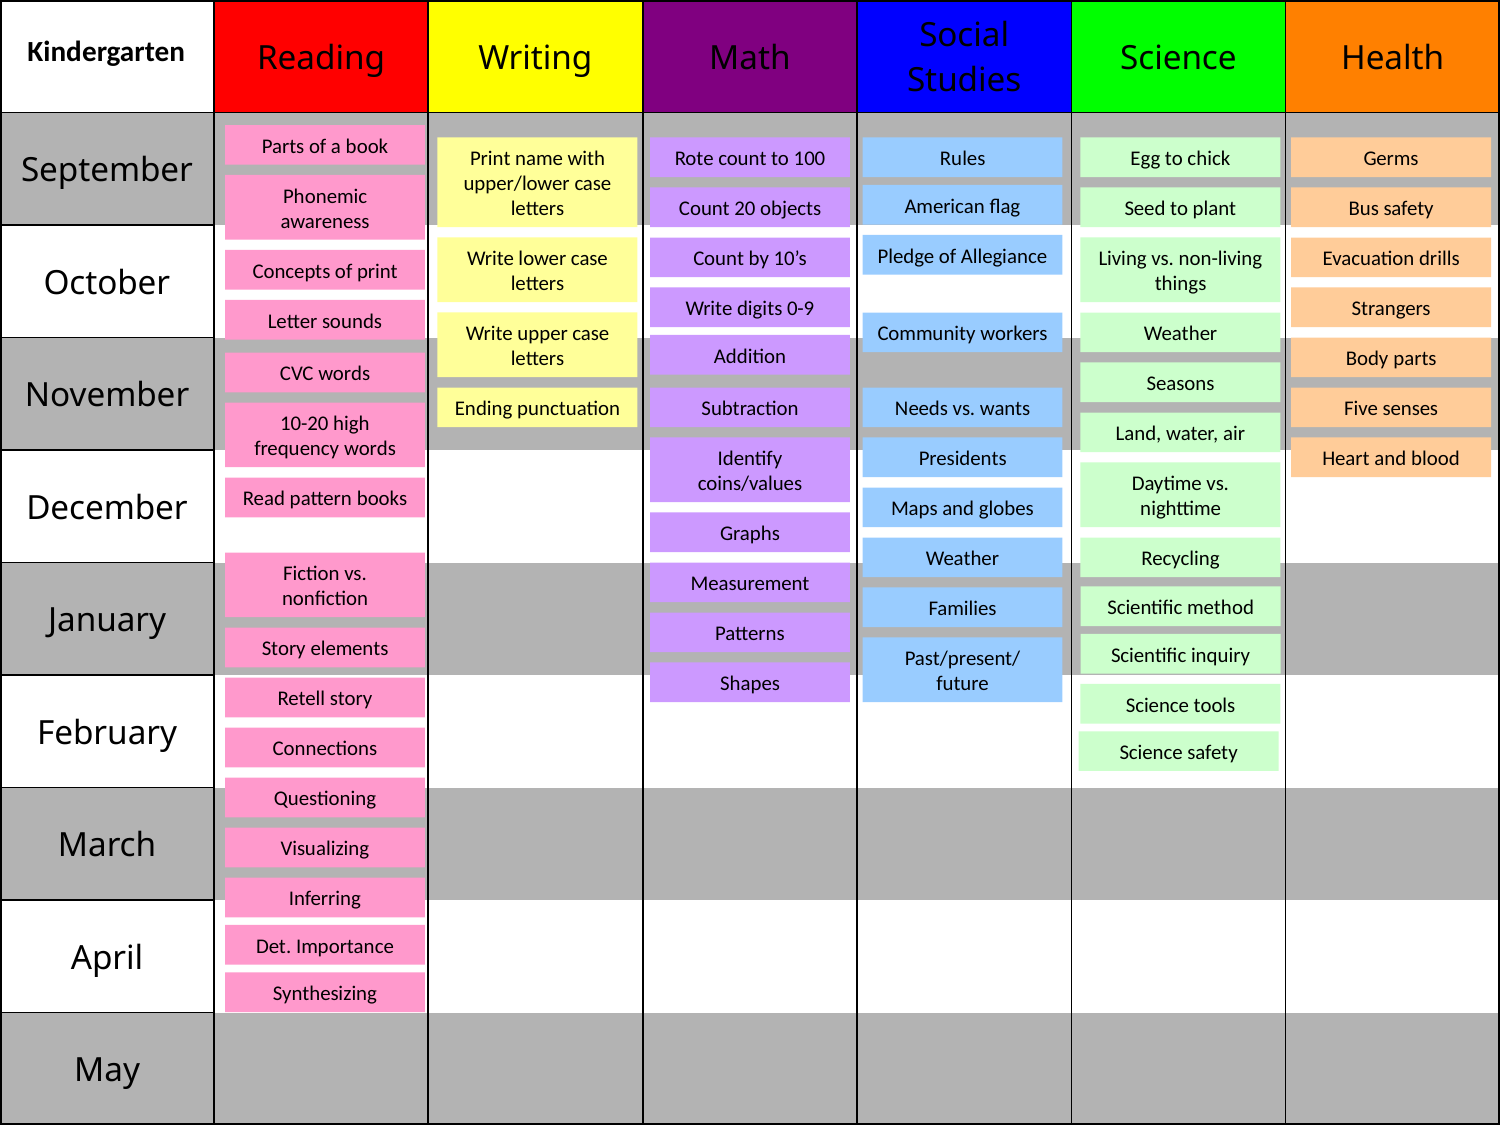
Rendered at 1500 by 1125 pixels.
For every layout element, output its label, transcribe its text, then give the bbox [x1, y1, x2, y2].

text_box Egg to chick [1080, 137, 1281, 178]
text_box Weather [862, 537, 1063, 578]
text_box Bus safety [1291, 187, 1492, 228]
text_box Past/present/ future [862, 637, 1063, 703]
table_header Writing [429, 2, 642, 112]
text_box Five senses [1291, 387, 1492, 428]
table_cell [644, 900, 856, 1013]
text_box Graphs [650, 512, 850, 553]
table_cell [858, 1013, 1071, 1123]
text_box Letter sounds [225, 299, 425, 340]
table_cell [644, 563, 856, 675]
table_cell [1072, 675, 1285, 788]
table_header [2, 75, 213, 112]
text_box Strangers [1291, 287, 1492, 328]
text_box Questioning [225, 777, 425, 818]
text_box Seasons [1080, 362, 1281, 403]
table_cell [429, 338, 642, 450]
text_box Write upper case letters [437, 312, 638, 378]
text_box Evacuation drills [1291, 237, 1492, 278]
text_box Parts of a book [225, 125, 425, 165]
text_box Addition [650, 334, 850, 375]
table_header Reading [215, 2, 427, 112]
table_cell September [2, 113, 213, 224]
text_box Inferring [225, 877, 425, 918]
table_header Health [1286, 2, 1498, 112]
table_cell [215, 1013, 427, 1123]
table_cell November [2, 338, 213, 449]
text_box Count by 10’s [650, 237, 850, 278]
text_box Det. Importance [225, 924, 425, 965]
table_header Science [1072, 2, 1285, 112]
table_cell December [2, 451, 213, 562]
table_cell [1286, 225, 1498, 338]
text_box Body parts [1291, 337, 1492, 378]
text_box American flag [862, 184, 1063, 225]
table_cell [858, 788, 1071, 900]
table_cell [1072, 338, 1285, 450]
text_box Community workers [862, 312, 1063, 353]
table_cell [1072, 225, 1285, 338]
table_cell [858, 338, 1071, 450]
text_box Fiction vs. nonfiction [225, 552, 425, 618]
text_box Kindergarten [0, 24, 213, 75]
text_box Heart and blood [1291, 437, 1492, 478]
table_cell [1286, 1013, 1498, 1123]
text_box CVC words [225, 352, 425, 393]
text_box Measurement [650, 562, 850, 603]
table_cell [1072, 1013, 1285, 1123]
text_box Patterns [650, 612, 850, 653]
table_cell [1286, 450, 1498, 563]
table_header Math [644, 2, 856, 112]
table_cell [429, 788, 642, 900]
table_cell May [2, 1013, 213, 1123]
table_cell [1286, 675, 1498, 788]
text_box Identify coins/values [650, 437, 850, 503]
text_box Concepts of print [225, 249, 425, 290]
table_cell [1286, 338, 1498, 450]
table_cell [858, 900, 1071, 1013]
text_box Visualizing [225, 827, 425, 868]
table_cell April [2, 901, 213, 1012]
text_box Needs vs. wants [862, 387, 1063, 428]
text_box Presidents [862, 437, 1063, 478]
table_header [2, 2, 213, 24]
text_box Ending punctuation [437, 387, 638, 428]
text_box Synthesizing [225, 972, 425, 1013]
table_cell [215, 563, 427, 675]
table_cell [215, 225, 427, 338]
table_cell [215, 338, 427, 450]
table_cell [644, 788, 856, 900]
text_box Story elements [225, 627, 425, 668]
table_cell [215, 900, 427, 1013]
text_box Rote count to 100 [650, 137, 850, 178]
text_box Recycling [1080, 537, 1281, 578]
text_box 10-20 high frequency words [225, 402, 425, 468]
text_box Pledge of Allegiance [862, 234, 1063, 275]
text_box Living vs. non-living things [1080, 237, 1281, 303]
table_cell [1286, 563, 1498, 675]
table_cell February [2, 676, 213, 787]
text_box Maps and globes [862, 487, 1063, 528]
text_box Read pattern books [225, 477, 425, 518]
table_cell [644, 113, 856, 225]
text_box Scientific inquiry [1080, 633, 1281, 674]
text_box Scientific method [1080, 586, 1281, 627]
table_cell [215, 113, 427, 225]
text_box Subtraction [650, 387, 850, 428]
table_cell [215, 788, 427, 900]
text_box Weather [1080, 312, 1281, 353]
table_cell [1286, 113, 1498, 225]
table_cell [429, 225, 642, 338]
table_cell [429, 675, 642, 788]
table_cell [858, 675, 1071, 788]
table_cell [858, 563, 1071, 675]
table_cell [644, 225, 856, 338]
table_cell [429, 1013, 642, 1123]
text_box Retell story [225, 677, 425, 718]
table_cell [644, 450, 856, 563]
text_box Science safety [1078, 731, 1279, 771]
table_cell [644, 338, 856, 450]
table_cell [1072, 113, 1285, 225]
table_cell [858, 450, 1071, 563]
table_cell [858, 225, 1071, 338]
table_cell [1072, 450, 1285, 563]
text_box Germs [1291, 137, 1492, 178]
table_cell [215, 450, 427, 563]
table_cell [1072, 788, 1285, 900]
table_cell [215, 675, 427, 788]
table_cell [858, 113, 1071, 225]
text_box Phonemic awareness [225, 174, 425, 240]
text_box Science tools [1080, 683, 1281, 724]
text_box Seed to plant [1080, 187, 1281, 228]
table_header Social Studies [858, 2, 1071, 112]
table_cell March [2, 788, 213, 899]
table_cell [429, 900, 642, 1013]
table_cell [429, 563, 642, 675]
text_box Shapes [650, 662, 850, 703]
table_cell [1286, 900, 1498, 1013]
table_cell [644, 1013, 856, 1123]
text_box Write digits 0-9 [650, 287, 850, 328]
text_box Rules [862, 137, 1063, 178]
table_cell [1072, 563, 1285, 675]
text_box Count 20 objects [650, 187, 850, 228]
table_cell [429, 113, 642, 225]
text_box Write lower case letters [437, 237, 638, 303]
text_box Daytime vs. nighttime [1080, 462, 1281, 528]
text_box Families [862, 587, 1063, 628]
table_cell October [2, 226, 213, 337]
table_cell January [2, 563, 213, 674]
table_cell [644, 675, 856, 788]
table_cell [1286, 788, 1498, 900]
table_cell [1072, 900, 1285, 1013]
text_box Land, water, air [1080, 412, 1281, 453]
text_box Print name with upper/lower case letters [437, 137, 638, 228]
table_cell [429, 450, 642, 563]
text_box Connections [225, 727, 425, 768]
